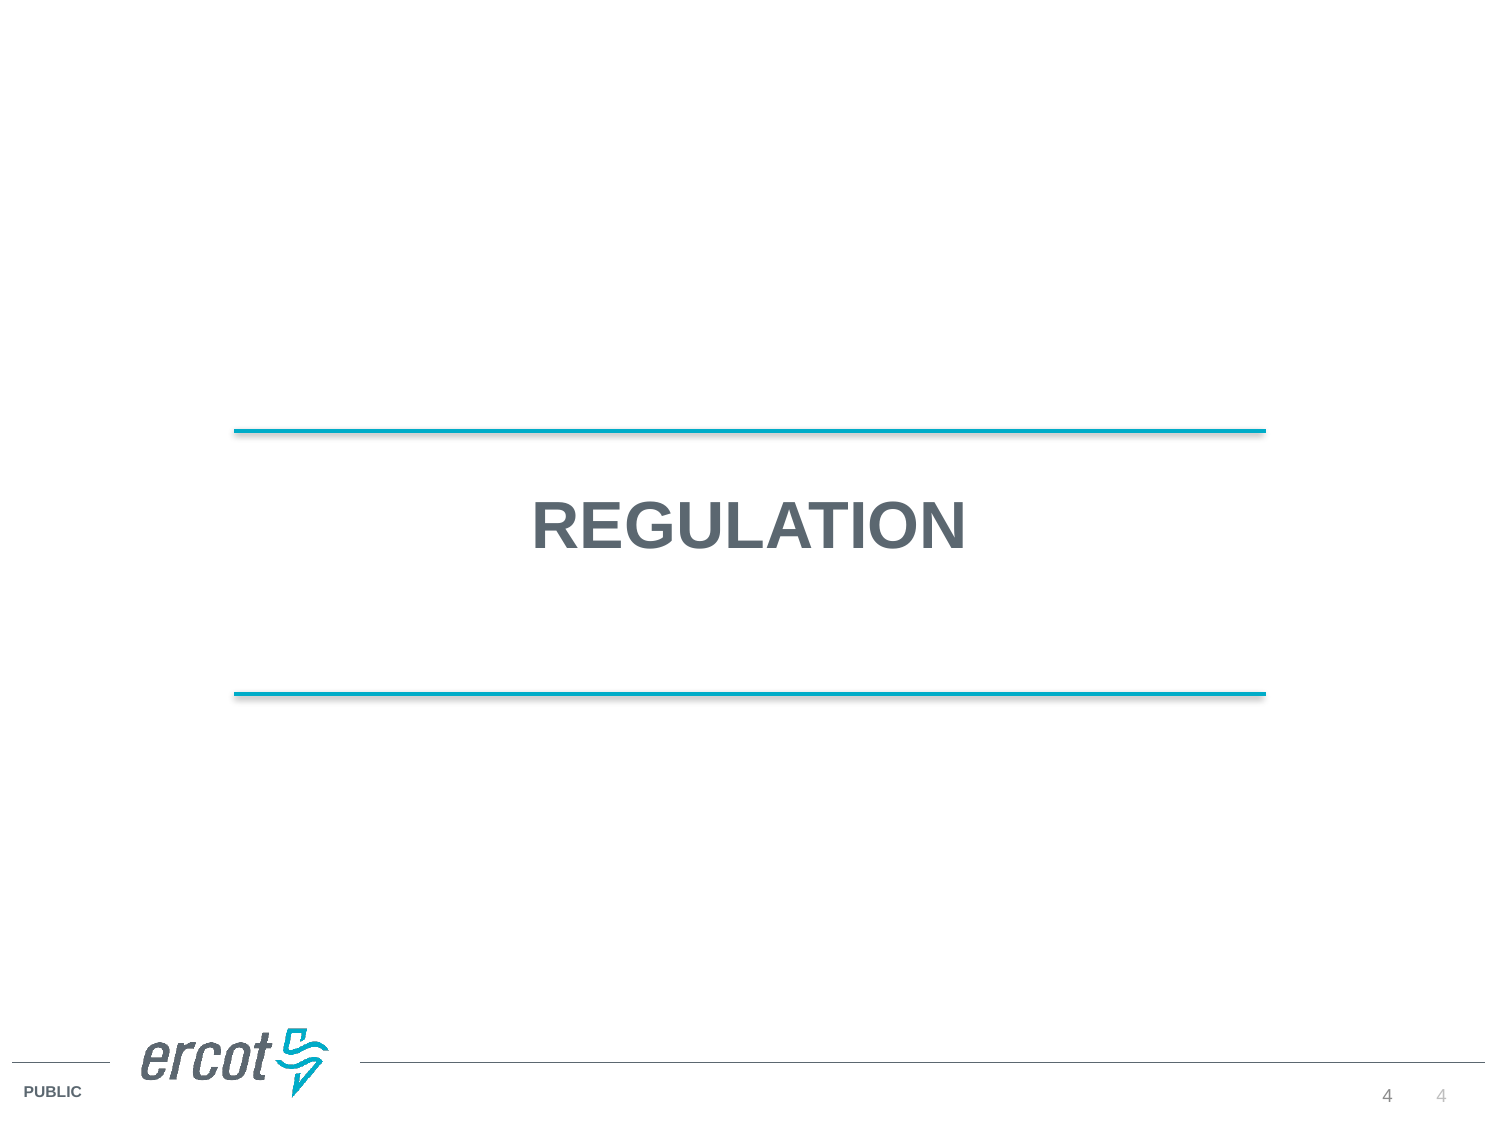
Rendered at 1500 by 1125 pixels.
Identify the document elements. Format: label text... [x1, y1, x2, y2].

slide_number 4 [1350, 1077, 1425, 1113]
picture [137, 1024, 332, 1100]
list Regulation [234, 474, 1266, 638]
